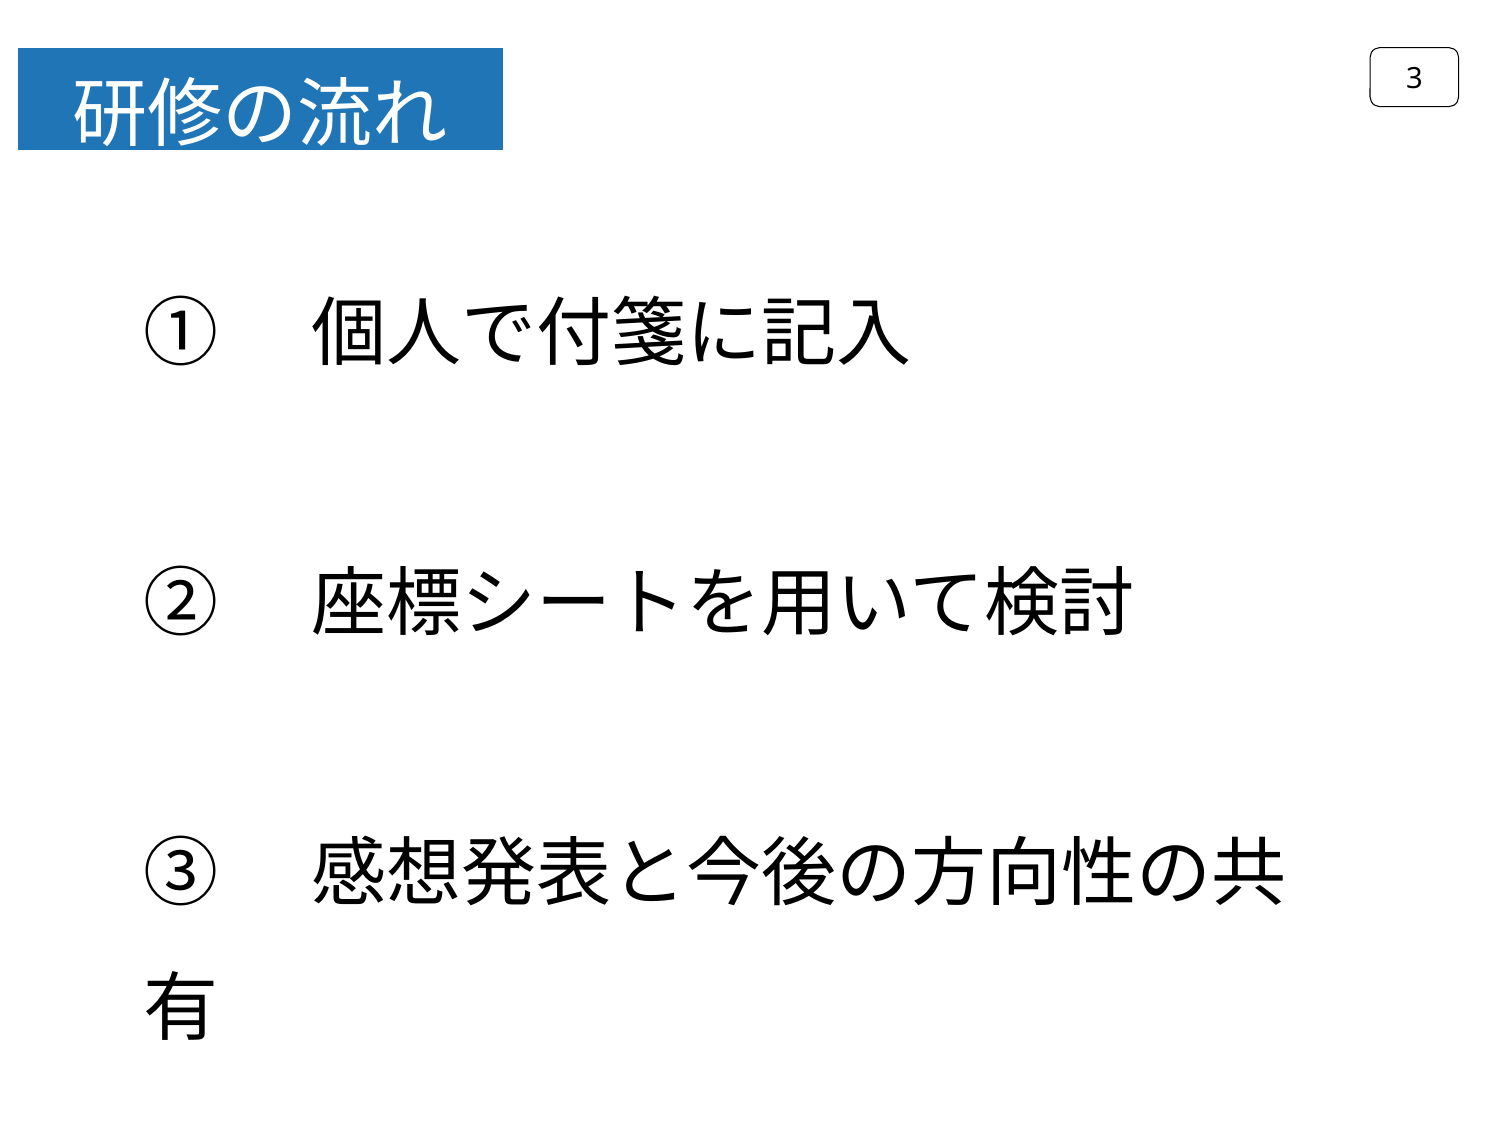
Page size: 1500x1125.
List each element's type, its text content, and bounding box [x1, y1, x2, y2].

text_box 研修の流れ [18, 48, 503, 150]
text_box 3 [1368, 46, 1460, 108]
text_box ① 個人で付箋に記入 ② 座標シートを用いて検討 ③ 感想発表と今後の方向性の共有 [129, 231, 1371, 1057]
